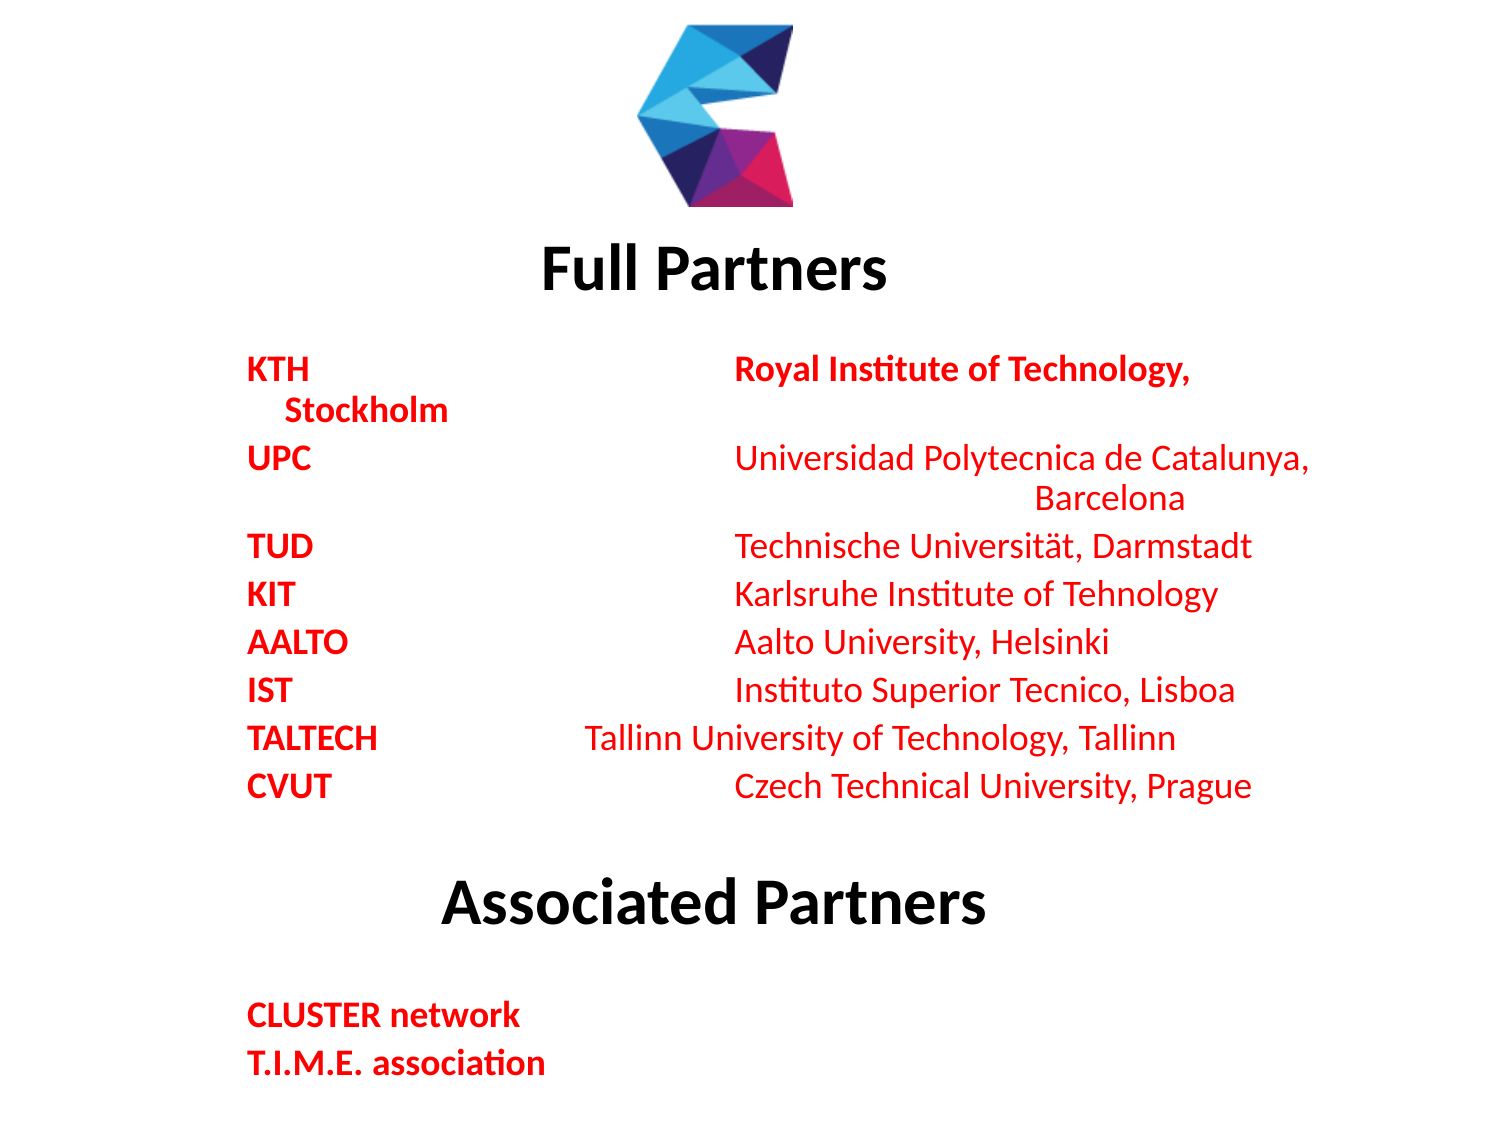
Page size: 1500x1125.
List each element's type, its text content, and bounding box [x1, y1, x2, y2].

picture [637, 24, 793, 207]
list Full Partners KTH Royal Institute of Technology, Stockholm UPC Universidad Polytecnica de Catalunya, Barcelona TUD Technische Universität, Darmstadt KIT Karlsruhe Institute of Tehnology AALTO Aalto University, Helsinki IST Instituto Superior Tecnico, Lisboa TALTECH Tallinn University of Technology, Tallinn CVUT Czech Technical University, Prague Associated Partners CLUSTER network T.I.M.E. association [81, 224, 1348, 1023]
